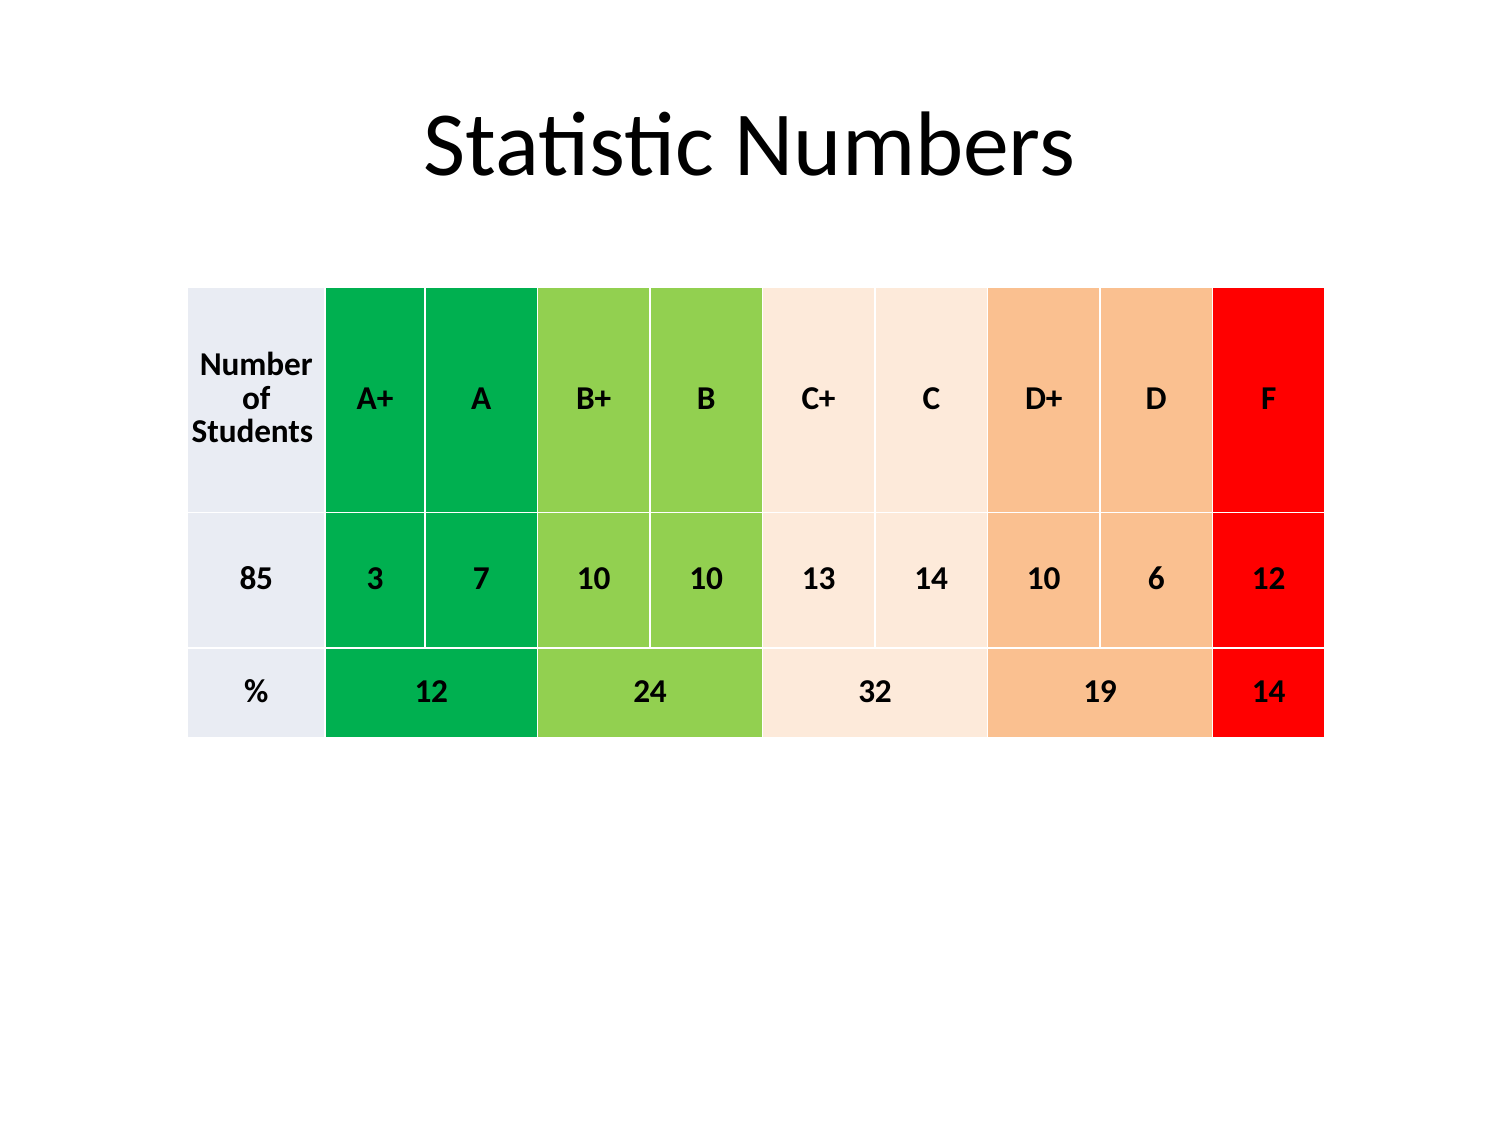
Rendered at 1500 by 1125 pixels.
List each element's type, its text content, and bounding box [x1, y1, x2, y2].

table_header D+ [988, 288, 1099, 512]
table_header A [426, 288, 537, 512]
table_cell % [188, 649, 324, 737]
table_header C [876, 288, 987, 512]
table_header F [1213, 288, 1324, 512]
table_cell 12 [1213, 513, 1324, 647]
table_header B [651, 288, 762, 512]
table_cell 13 [763, 513, 874, 647]
table_cell 10 [538, 513, 649, 647]
table_cell 6 [1101, 513, 1212, 647]
table_cell 10 [988, 513, 1099, 647]
table_cell 3 [326, 513, 424, 647]
table_header Number of Students [188, 288, 324, 512]
table_cell 24 [538, 649, 762, 737]
table_header C+ [763, 288, 874, 512]
table_cell 19 [988, 649, 1212, 737]
table_cell 12 [326, 649, 537, 737]
table_cell 10 [651, 513, 762, 647]
table_header B+ [538, 288, 649, 512]
title Statistic Numbers [75, 45, 1425, 233]
table_cell 14 [876, 513, 987, 647]
table_cell 7 [426, 513, 537, 647]
table_header D [1101, 288, 1212, 512]
table_header A+ [326, 288, 424, 512]
table_cell 32 [763, 649, 987, 737]
table_cell 14 [1213, 649, 1324, 737]
table_cell 85 [188, 513, 324, 647]
